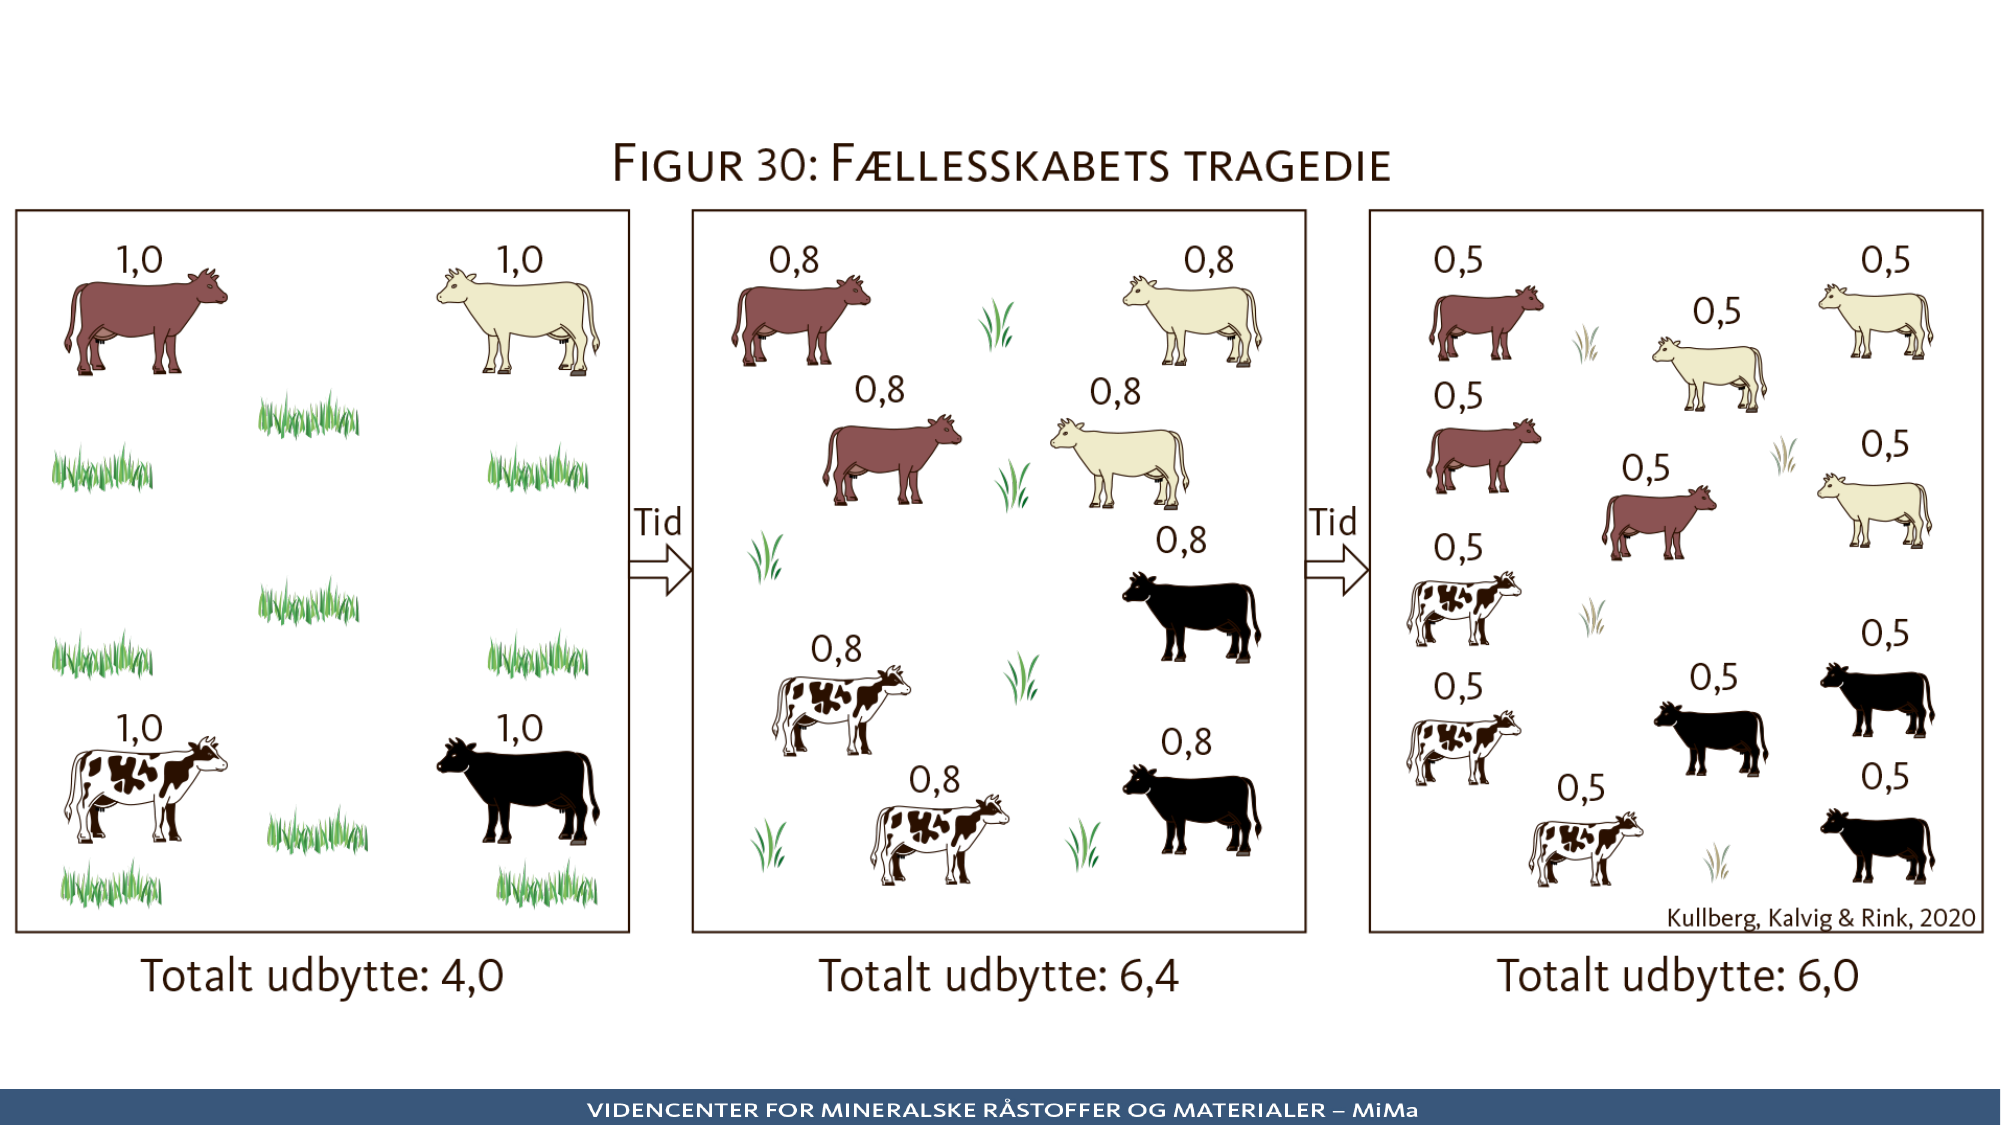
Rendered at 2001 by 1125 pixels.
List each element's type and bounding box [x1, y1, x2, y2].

picture [0, 1089, 2001, 1125]
picture [1, 118, 1999, 1007]
